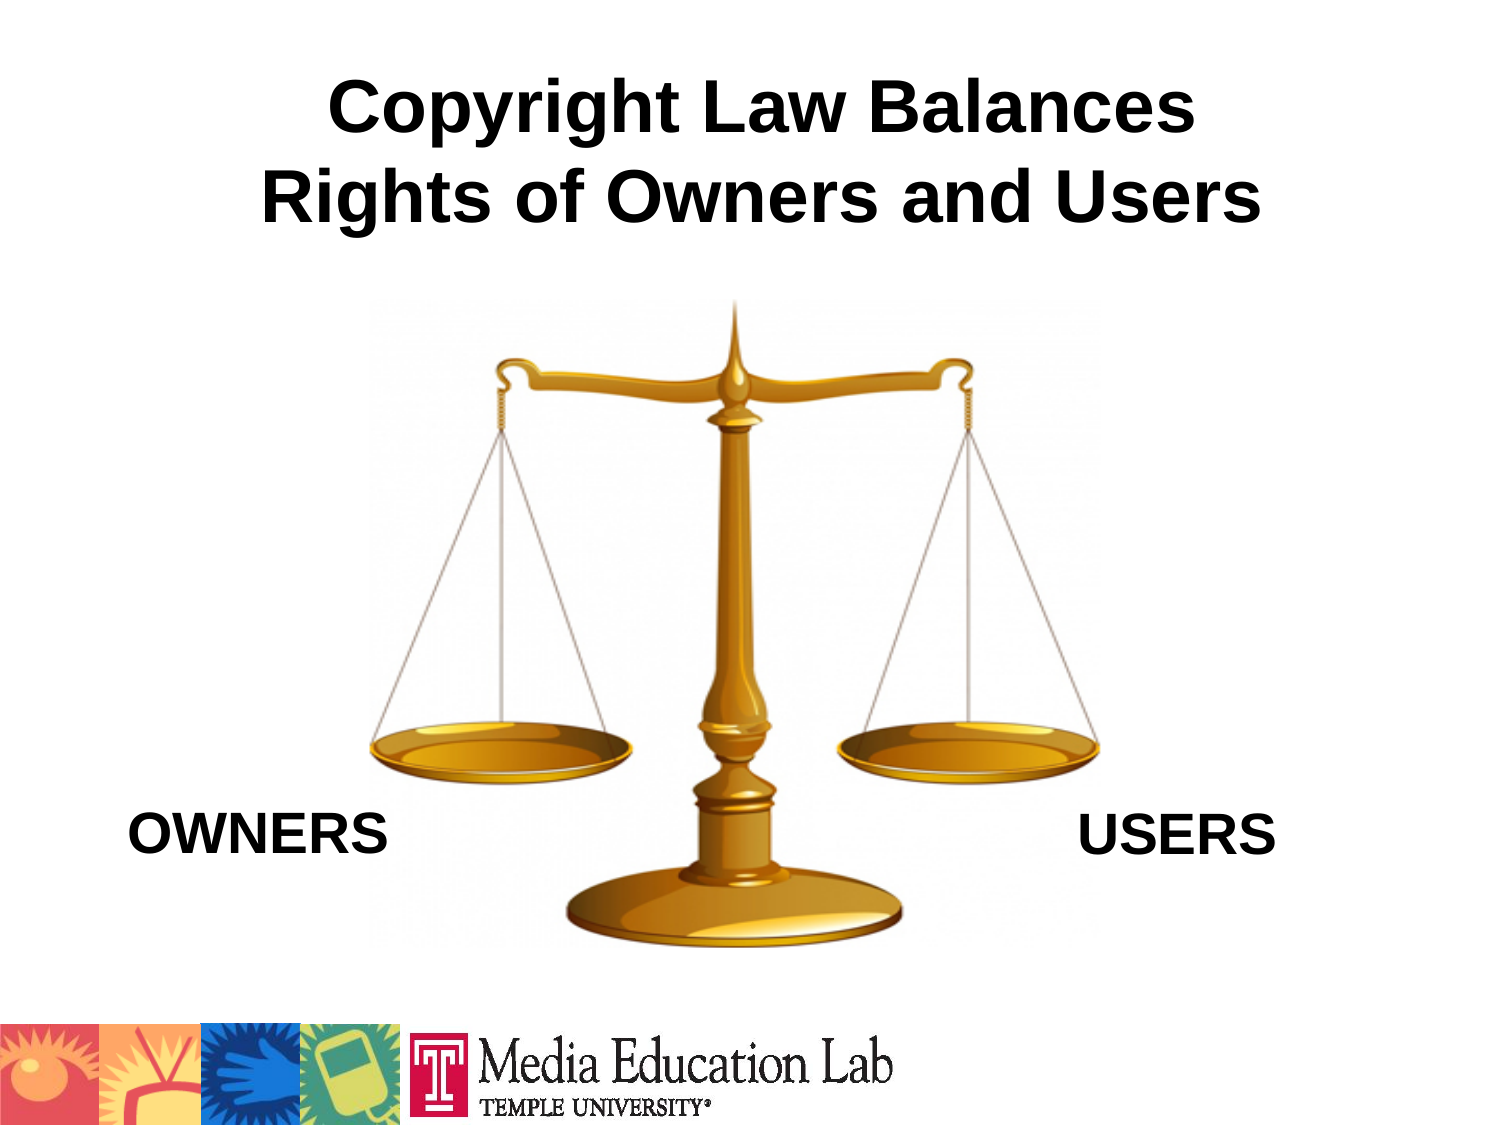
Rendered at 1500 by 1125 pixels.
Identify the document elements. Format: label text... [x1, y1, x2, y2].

text_box Copyright Law Balances Rights of Owners and Users [187, 49, 1338, 245]
text_box OWNERS [112, 787, 356, 873]
picture [362, 299, 1113, 974]
text_box USERS [1118, 789, 1425, 874]
picture [0, 1023, 900, 1125]
